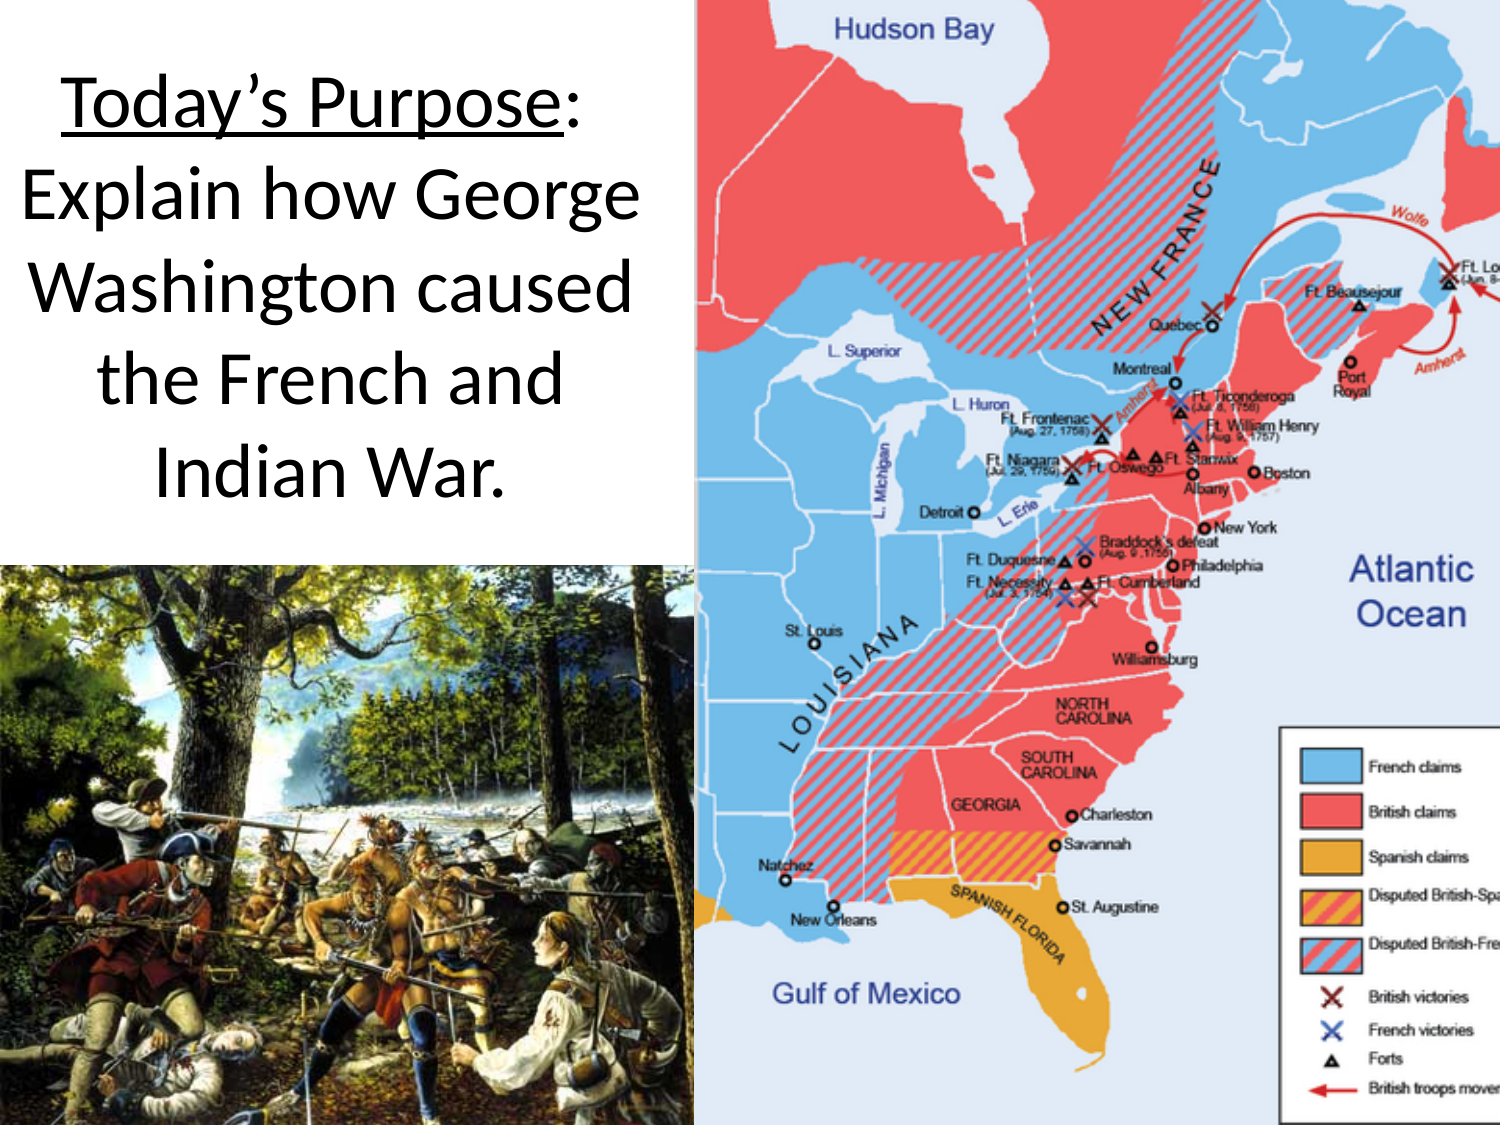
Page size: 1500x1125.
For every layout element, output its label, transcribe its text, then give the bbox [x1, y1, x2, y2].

title Today’s Purpose: Explain how George Washington caused the French and Indian War. [0, 0, 663, 563]
picture [0, 0, 1500, 1125]
